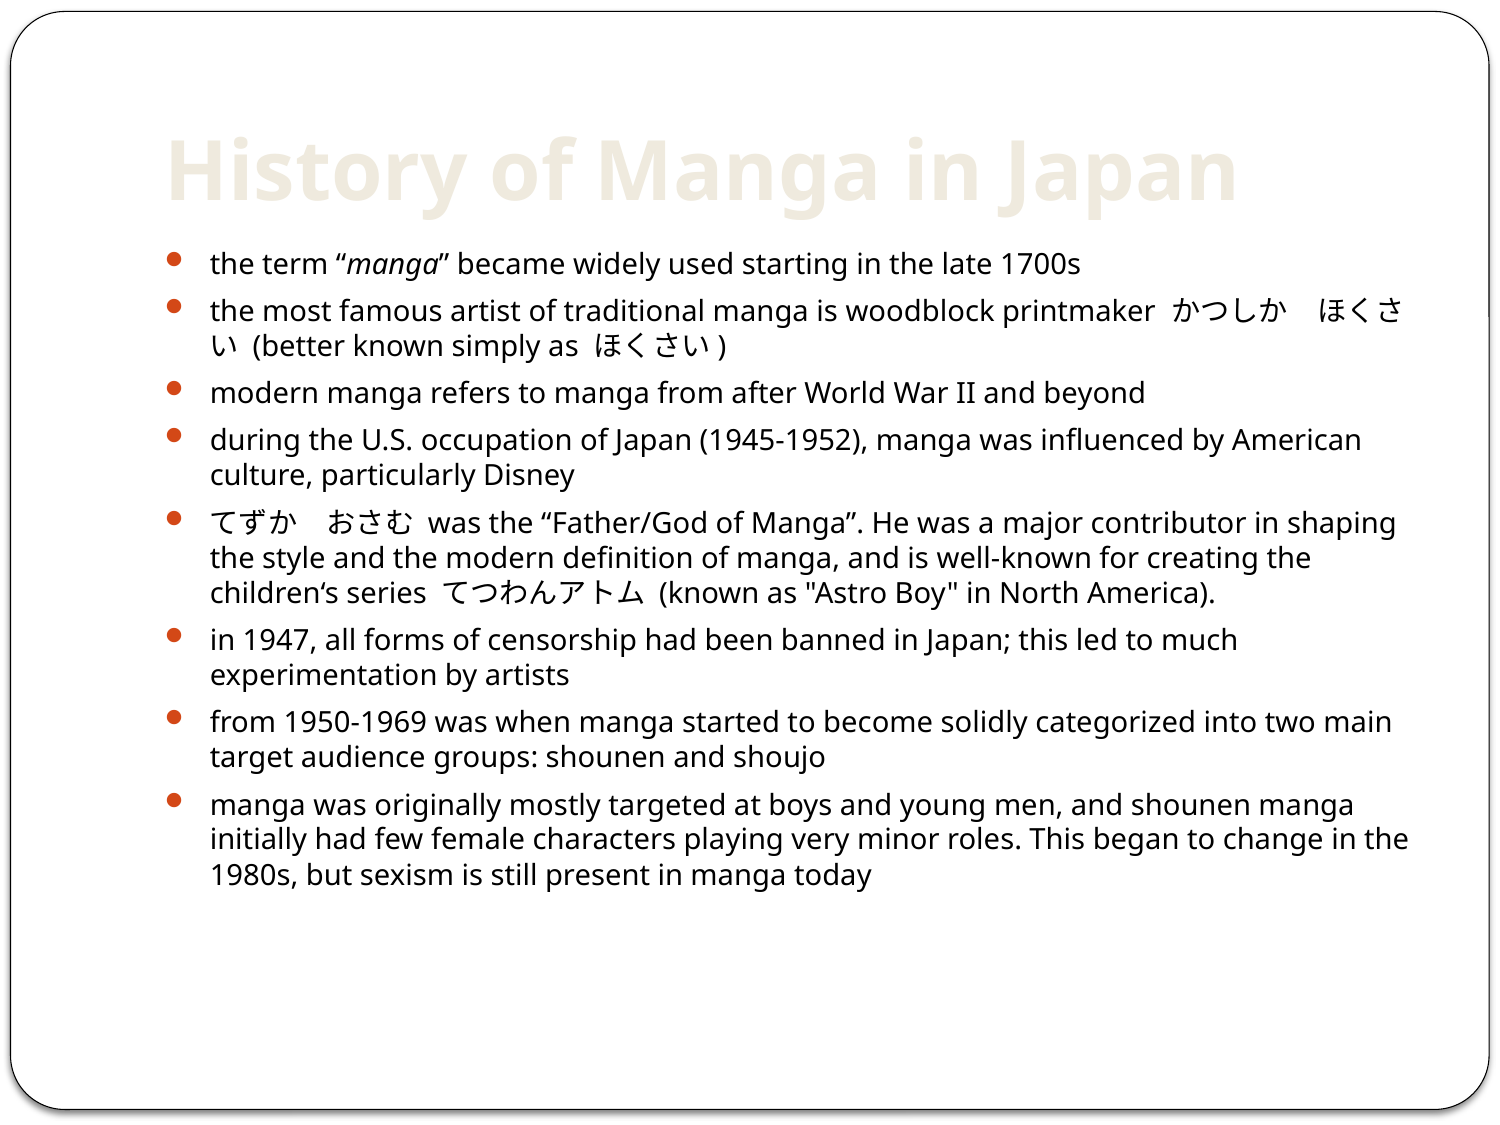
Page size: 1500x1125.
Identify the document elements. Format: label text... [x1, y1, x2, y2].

list the term “manga” became widely used starting in the late 1700s the most famous artist of traditional manga is woodblock printmaker かつしか ほくさい (better known simply as ほくさい) modern manga refers to manga from after World War II and beyond during the U.S. occupation of Japan (1945-1952), manga was influenced by American culture, particularly Disney てずか おさむ was the “Father/God of Manga”. He was a major contributor in shaping the style and the modern definition of manga, and is well-known for creating the children‘s series てつわんアトム (known as "Astro Boy" in North America). in 1947, all forms of censorship had been banned in Japan; this led to much experimentation by artists from 1950-1969 was when manga started to become solidly categorized into two main target audience groups: shounen and shoujo manga was originally mostly targeted at boys and young men, and shounen manga initially had few female characters playing very minor roles. This began to change in the 1980s, but sexism is still present in manga today [150, 237, 1438, 988]
title History of Manga in Japan [150, 45, 1425, 233]
